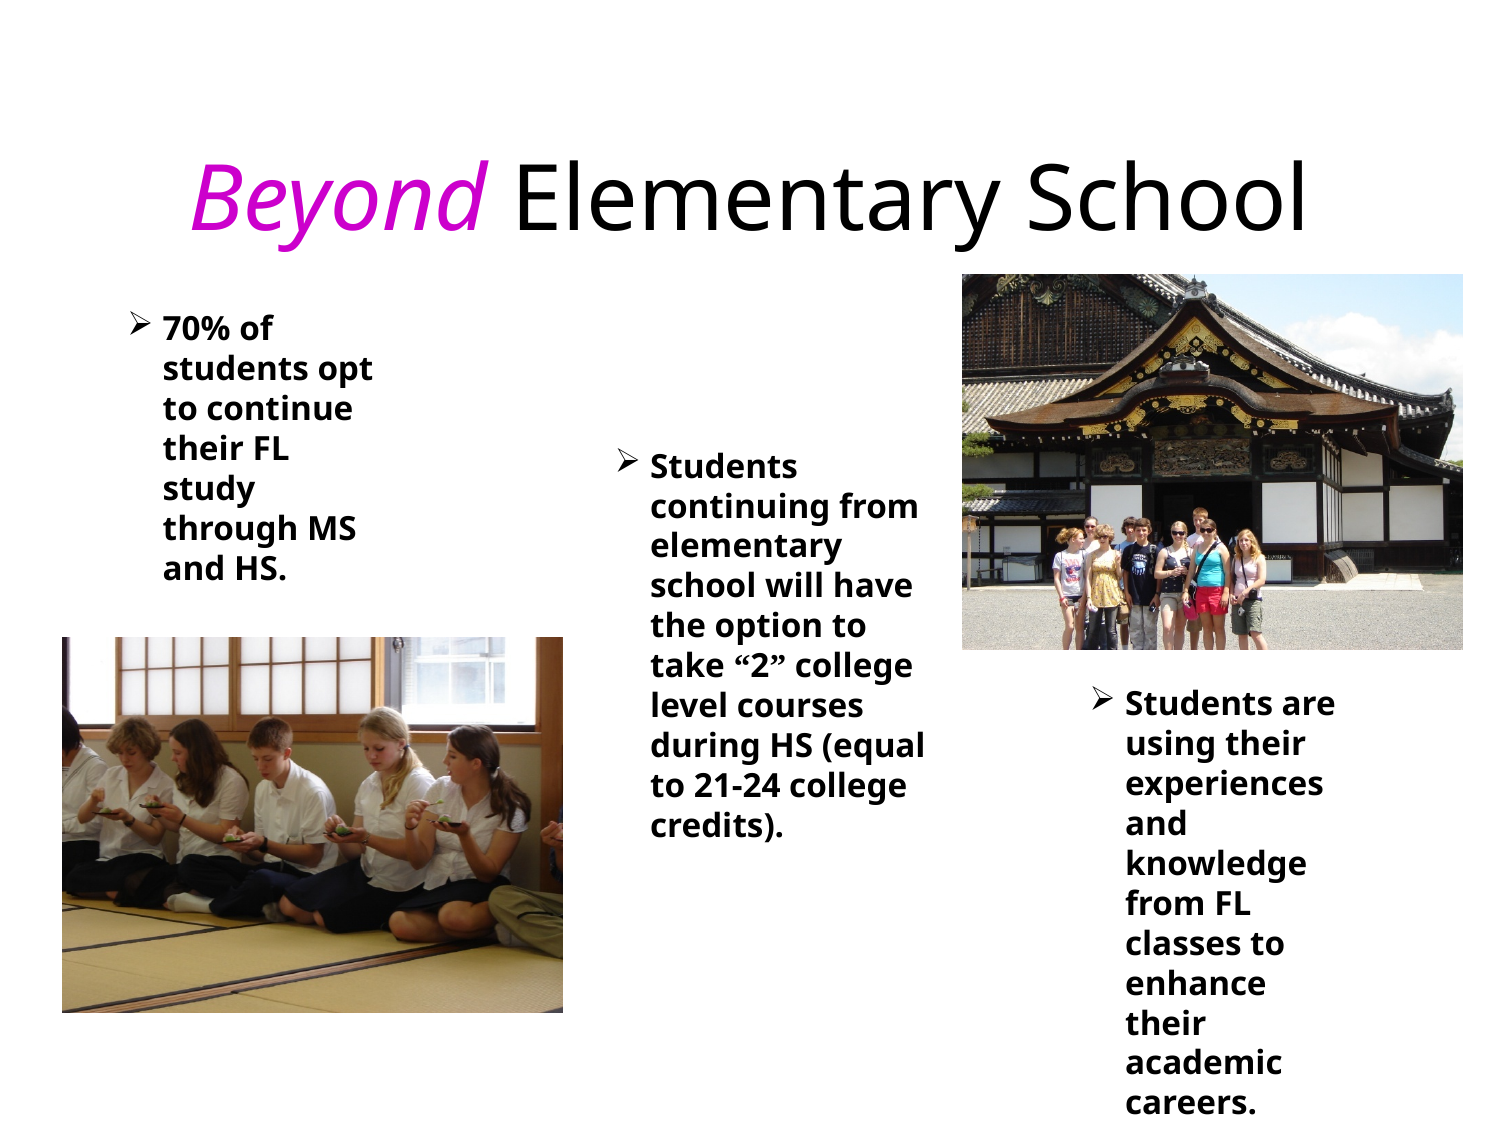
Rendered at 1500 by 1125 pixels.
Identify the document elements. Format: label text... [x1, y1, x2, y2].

title Beyond Elementary School [112, 99, 1388, 288]
picture [62, 637, 563, 1013]
picture [962, 274, 1463, 651]
text_box Students are using their experiences and knowledge from FL classes to enhance their academic careers. [1074, 674, 1363, 1125]
text_box Students continuing from elementary school will have the option to take “2” college level courses during HS (equal to 21-24 college credits). [600, 437, 950, 852]
text_box 70% of students opt to continue their FL study through MS and HS. [112, 299, 400, 595]
